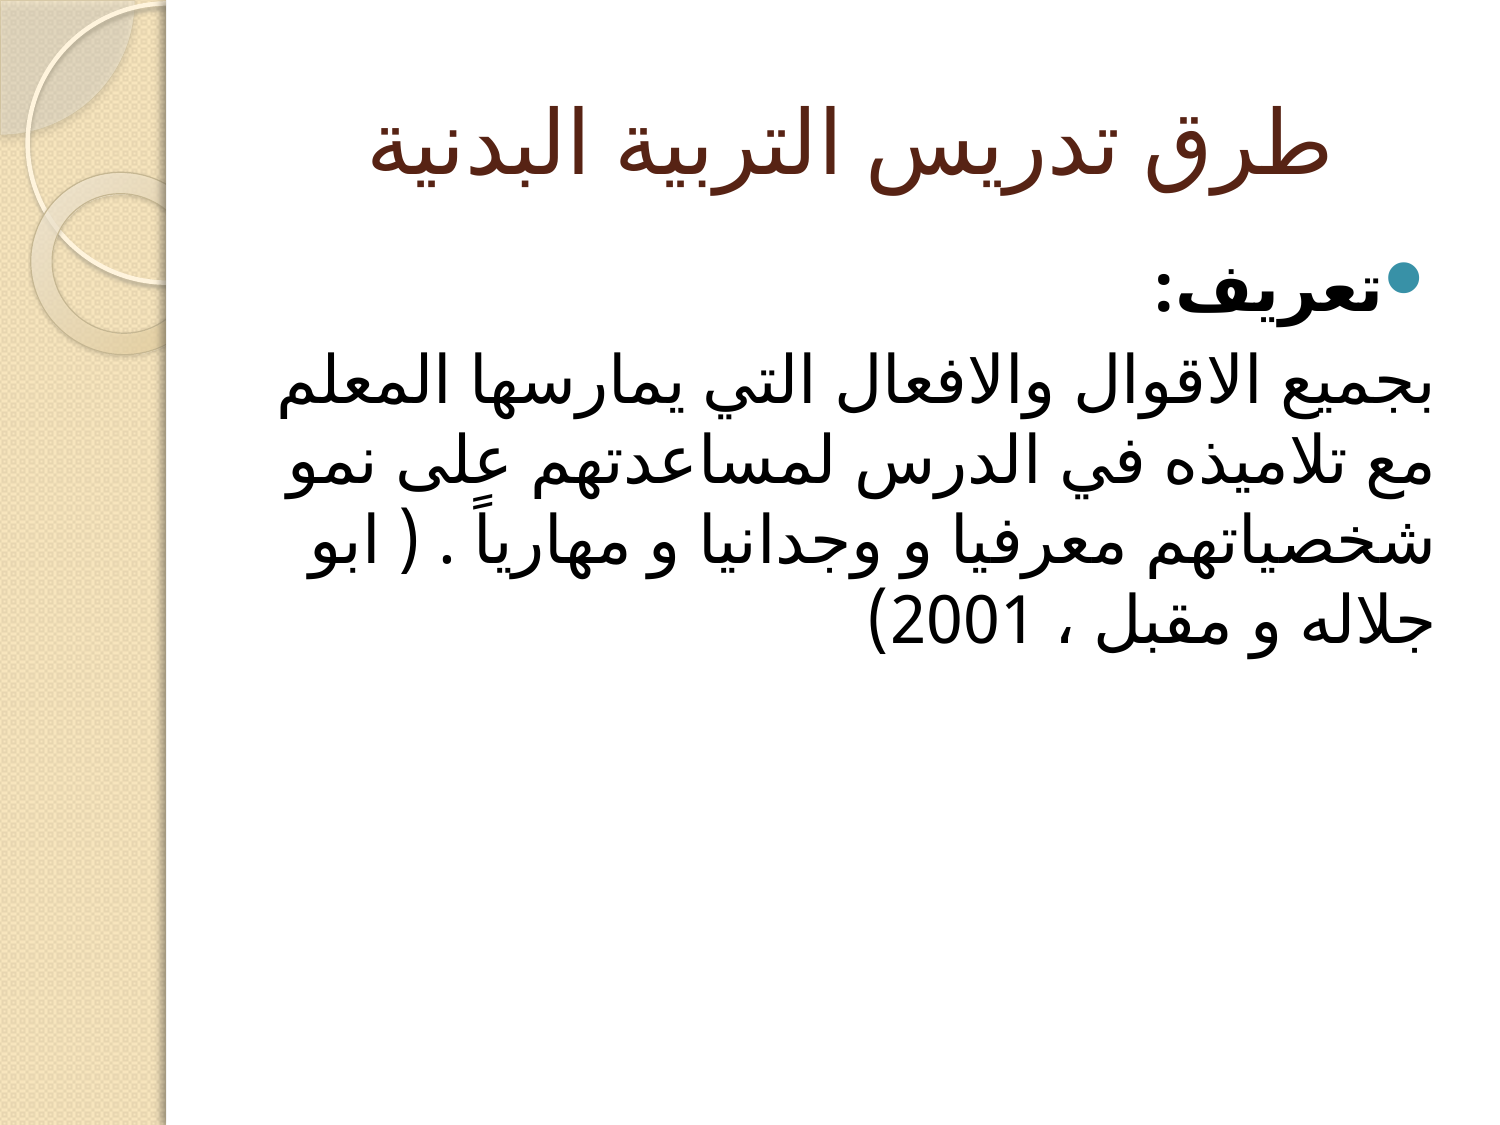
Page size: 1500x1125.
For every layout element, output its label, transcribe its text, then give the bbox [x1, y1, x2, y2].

list تعريف: بجميع الاقوال والافعال التي يمارسها المعلم مع تلاميذه في الدرس لمساعدتهم على نمو شخصياتهم معرفيا و وجدانيا و مهارياً . ( ابو جلاله و مقبل ، 2001) [235, 237, 1466, 1025]
title طرق تدريس التربية البدنية [235, 45, 1466, 233]
